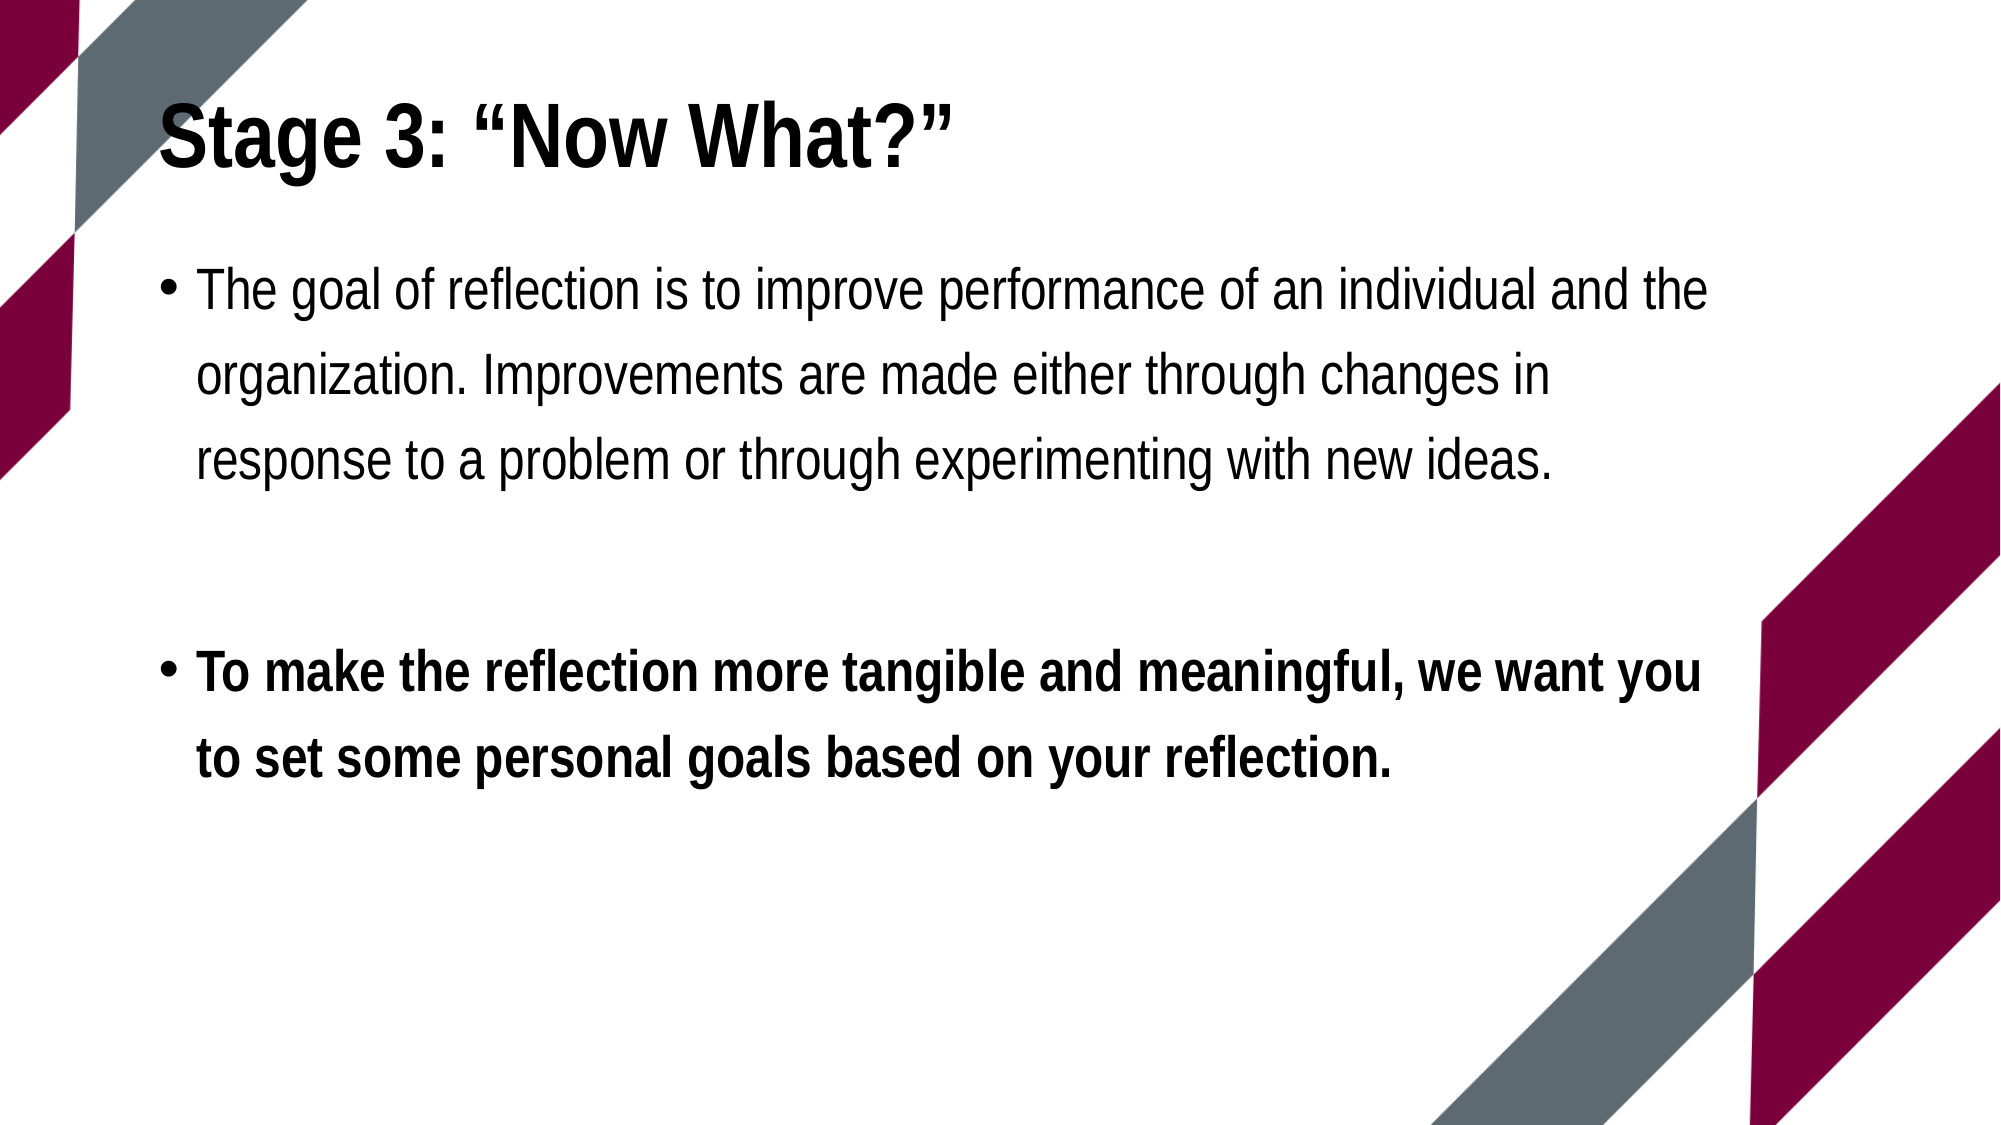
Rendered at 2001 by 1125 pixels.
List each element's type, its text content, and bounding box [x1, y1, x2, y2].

list The goal of reflection is to improve performance of an individual and the organization. Improvements are made either through changes in response to a problem or through experimenting with new ideas. To make the reflection more tangible and meaningful, we want you to set some personal goals based on your reflection. [143, 228, 1727, 970]
title Stage 3: “Now What?” [143, 29, 1426, 228]
picture [0, 0, 2001, 1125]
